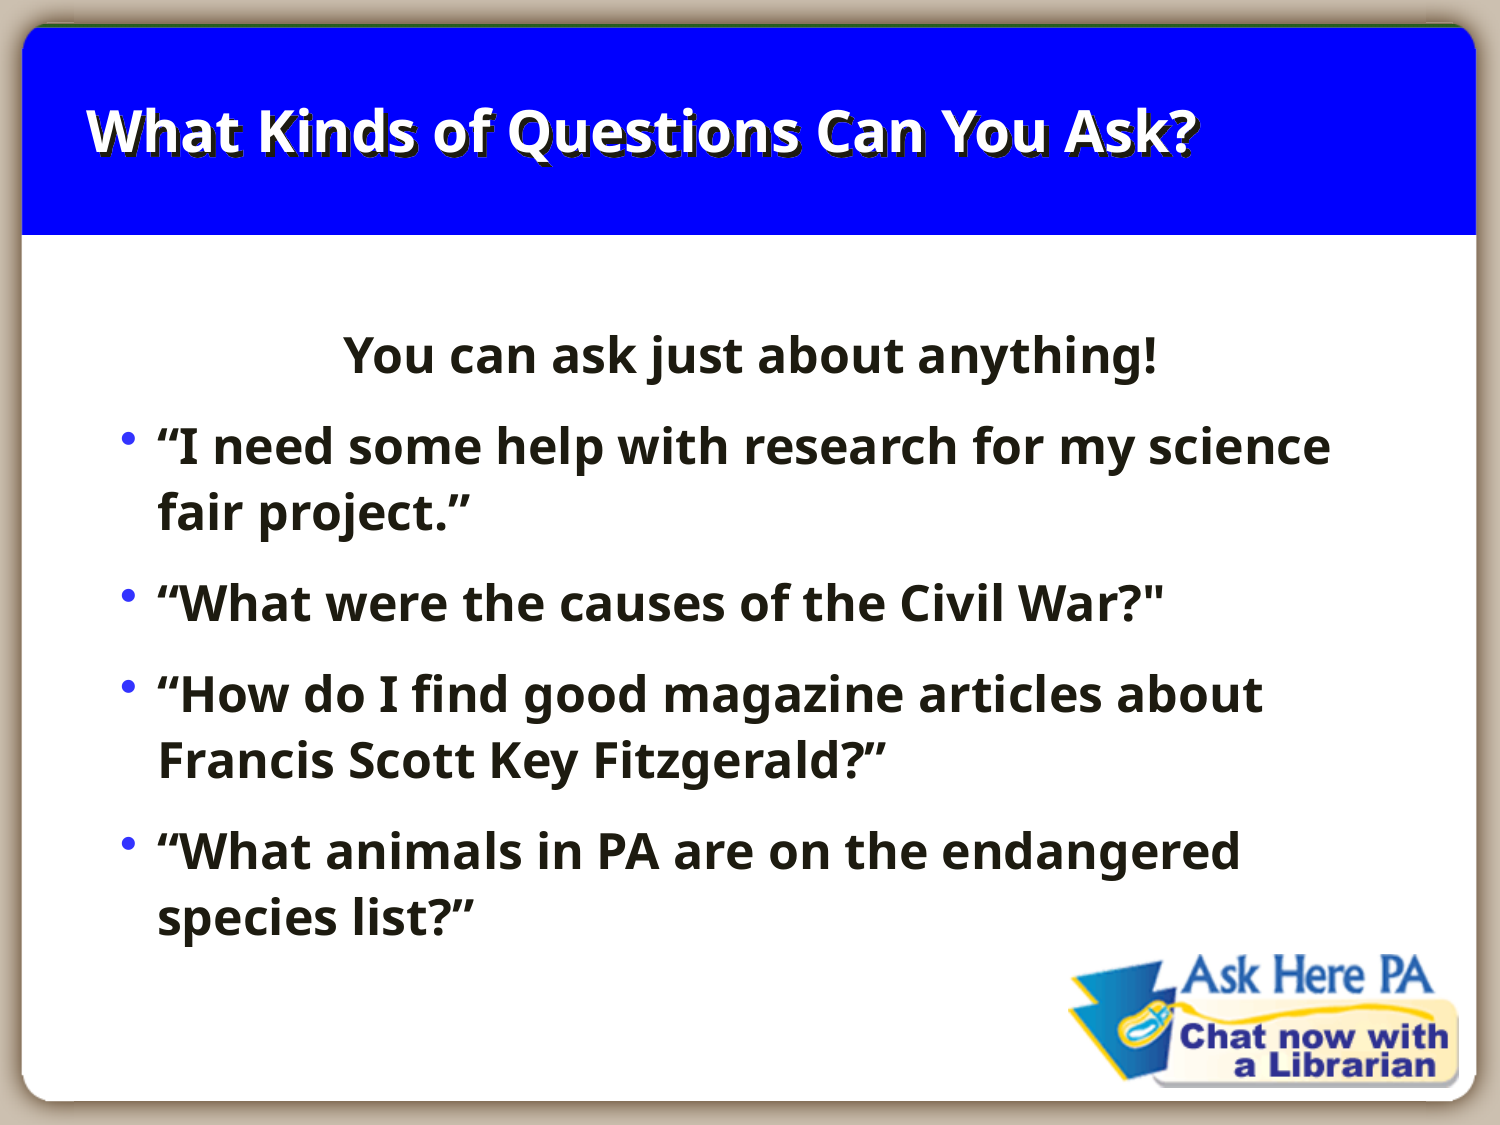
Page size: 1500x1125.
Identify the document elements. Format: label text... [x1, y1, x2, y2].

title What Kinds of Questions Can You Ask? [71, 23, 1240, 236]
list You can ask just about anything! “I need some help with research for my science fair project.” “What were the causes of the Civil War?" “How do I find good magazine articles about Francis Scott Key Fitzgerald?” “What animals in PA are on the endangered species list?” [117, 317, 1382, 1008]
picture [0, 0, 1500, 1125]
